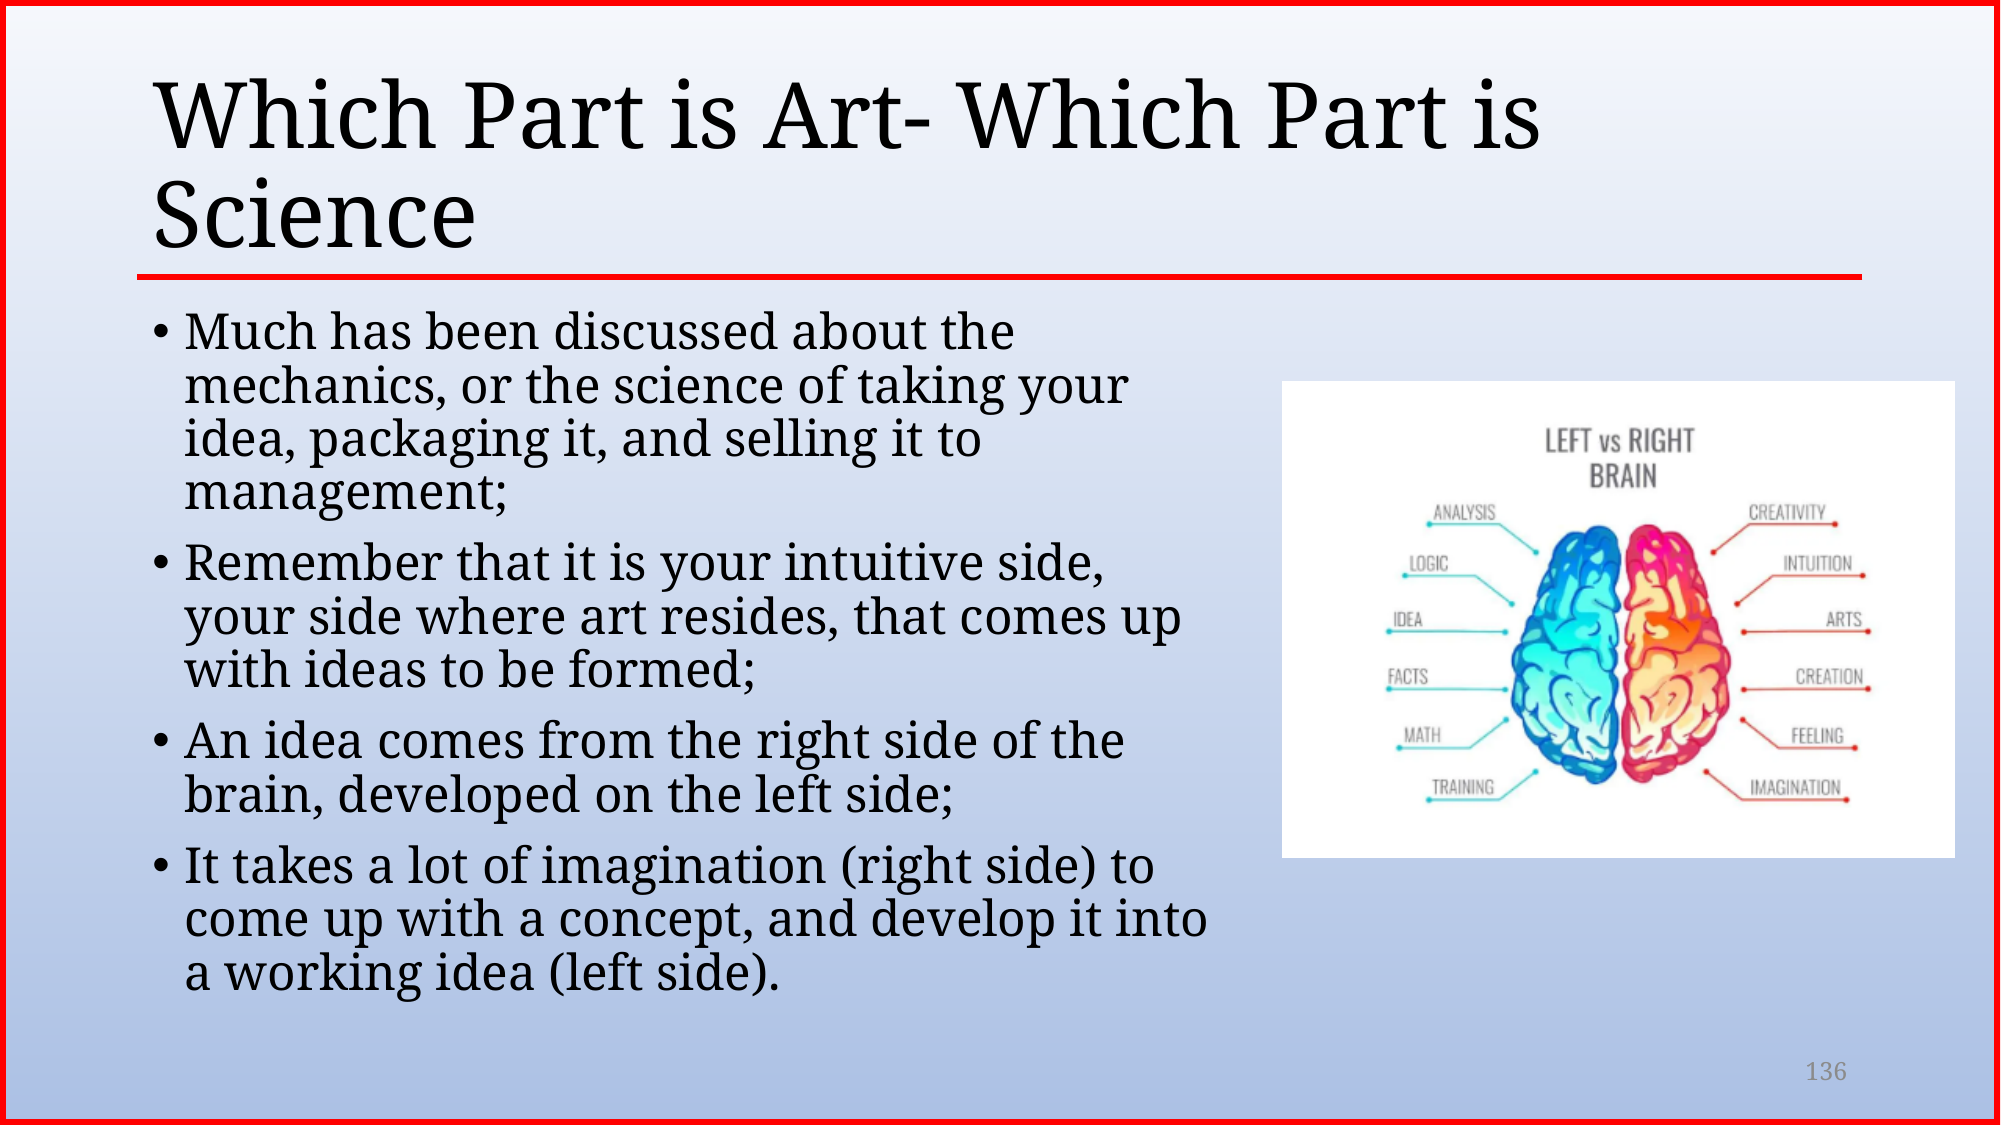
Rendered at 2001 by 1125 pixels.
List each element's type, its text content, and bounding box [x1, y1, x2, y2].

title Which Part is Art- Which Part is Science [137, 59, 1863, 278]
list Much has been discussed about the mechanics, or the science of taking your idea, packaging it, and selling it to management; Remember that it is your intuitive side, your side where art resides, that comes up with ideas to be formed; An idea comes from the right side of the brain, developed on the left side; It takes a lot of imagination (right side) to come up with a concept, and develop it into a working idea (left side). [137, 299, 1237, 1014]
slide_number 136 [1412, 1042, 1863, 1103]
picture [1282, 381, 1955, 858]
